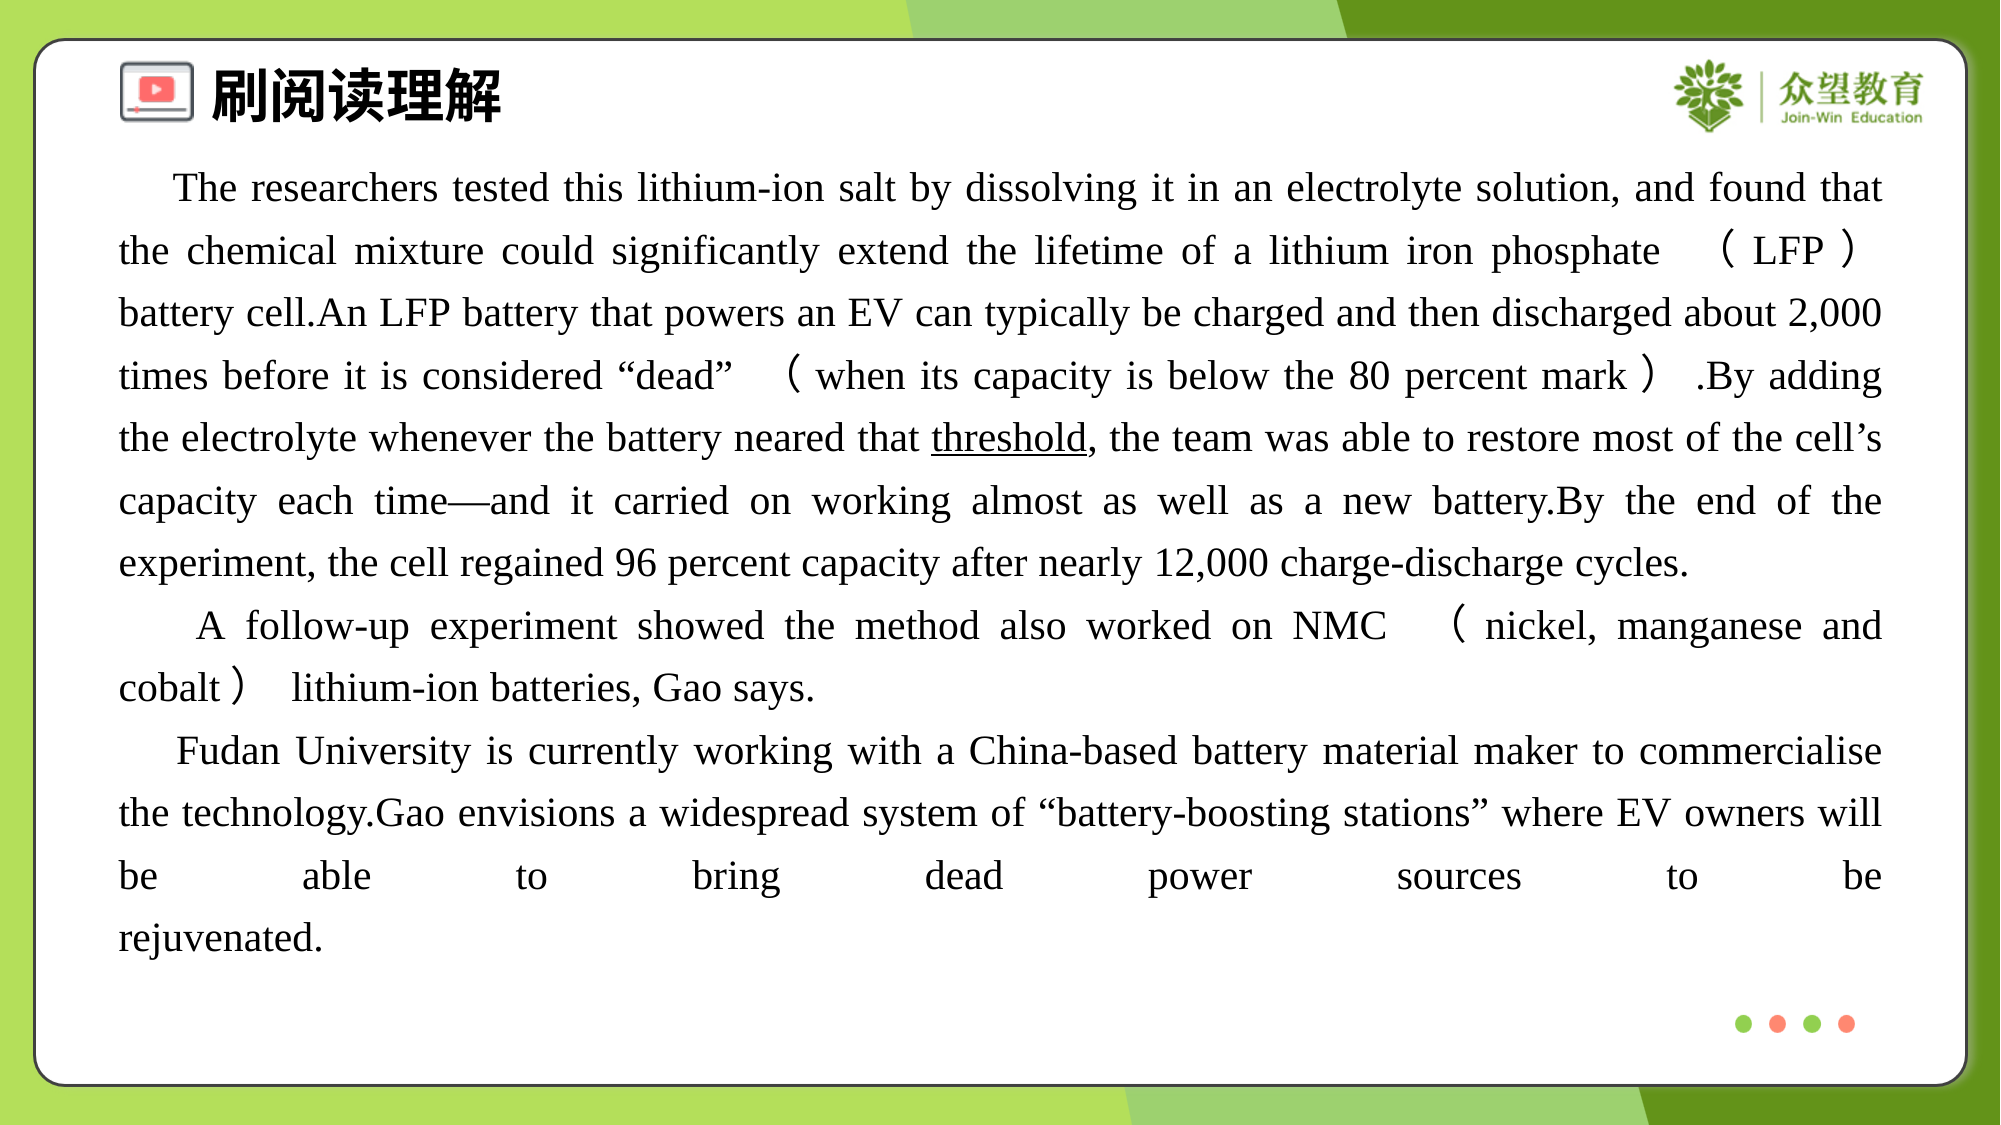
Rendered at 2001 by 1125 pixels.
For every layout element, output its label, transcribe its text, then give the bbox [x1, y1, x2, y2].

picture [0, 0, 2000, 1125]
text_box The researchers tested this lithium-ion salt by dissolving it in an electrolyte solution, and found that the chemical mixture could significantly extend the lifetime of a lithium iron phosphate （LFP） battery cell.An LFP battery that powers an EV can typically be charged and then discharged about 2,000 times before it is considered “dead” （when its capacity is below the 80 percent mark）.By adding the electrolyte whenever the battery neared that threshold, the team was able to restore most of the cell’s capacity each time—and it carried on working almost as well as a new battery.By the end of the experiment, the cell regained 96 percent capacity after nearly 12,000 charge-discharge cycles. A follow-up experiment showed the method also worked on NMC （nickel, manganese and cobalt） lithium-ion batteries, Gao says. Fudan University is currently working with a China-based battery material maker to commercialise the technology.Gao envisions a widespread system of “battery-boosting stations” where EV owners will be able to bring dead power sources to be rejuvenated.#6 [118, 147, 1883, 954]
